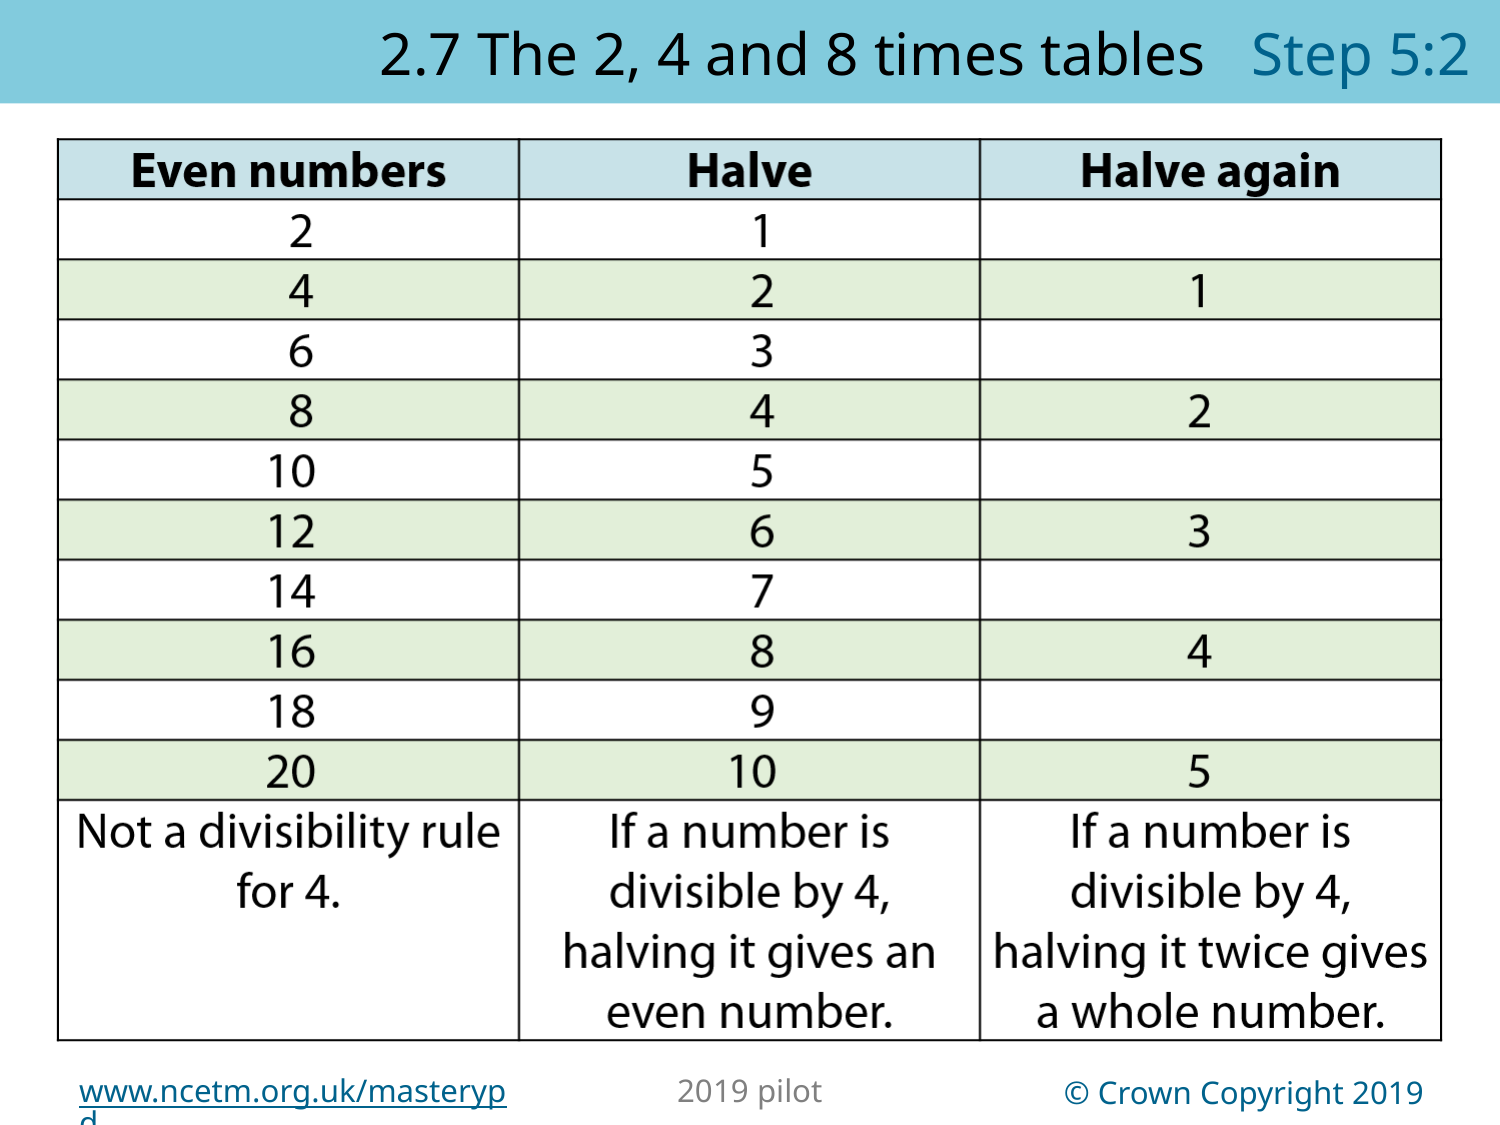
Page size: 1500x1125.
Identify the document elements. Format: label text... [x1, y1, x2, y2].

list 2.7 The 2, 4 and 8 times tables Step 5:2 [0, 0, 1500, 104]
picture [56, 123, 1444, 1072]
